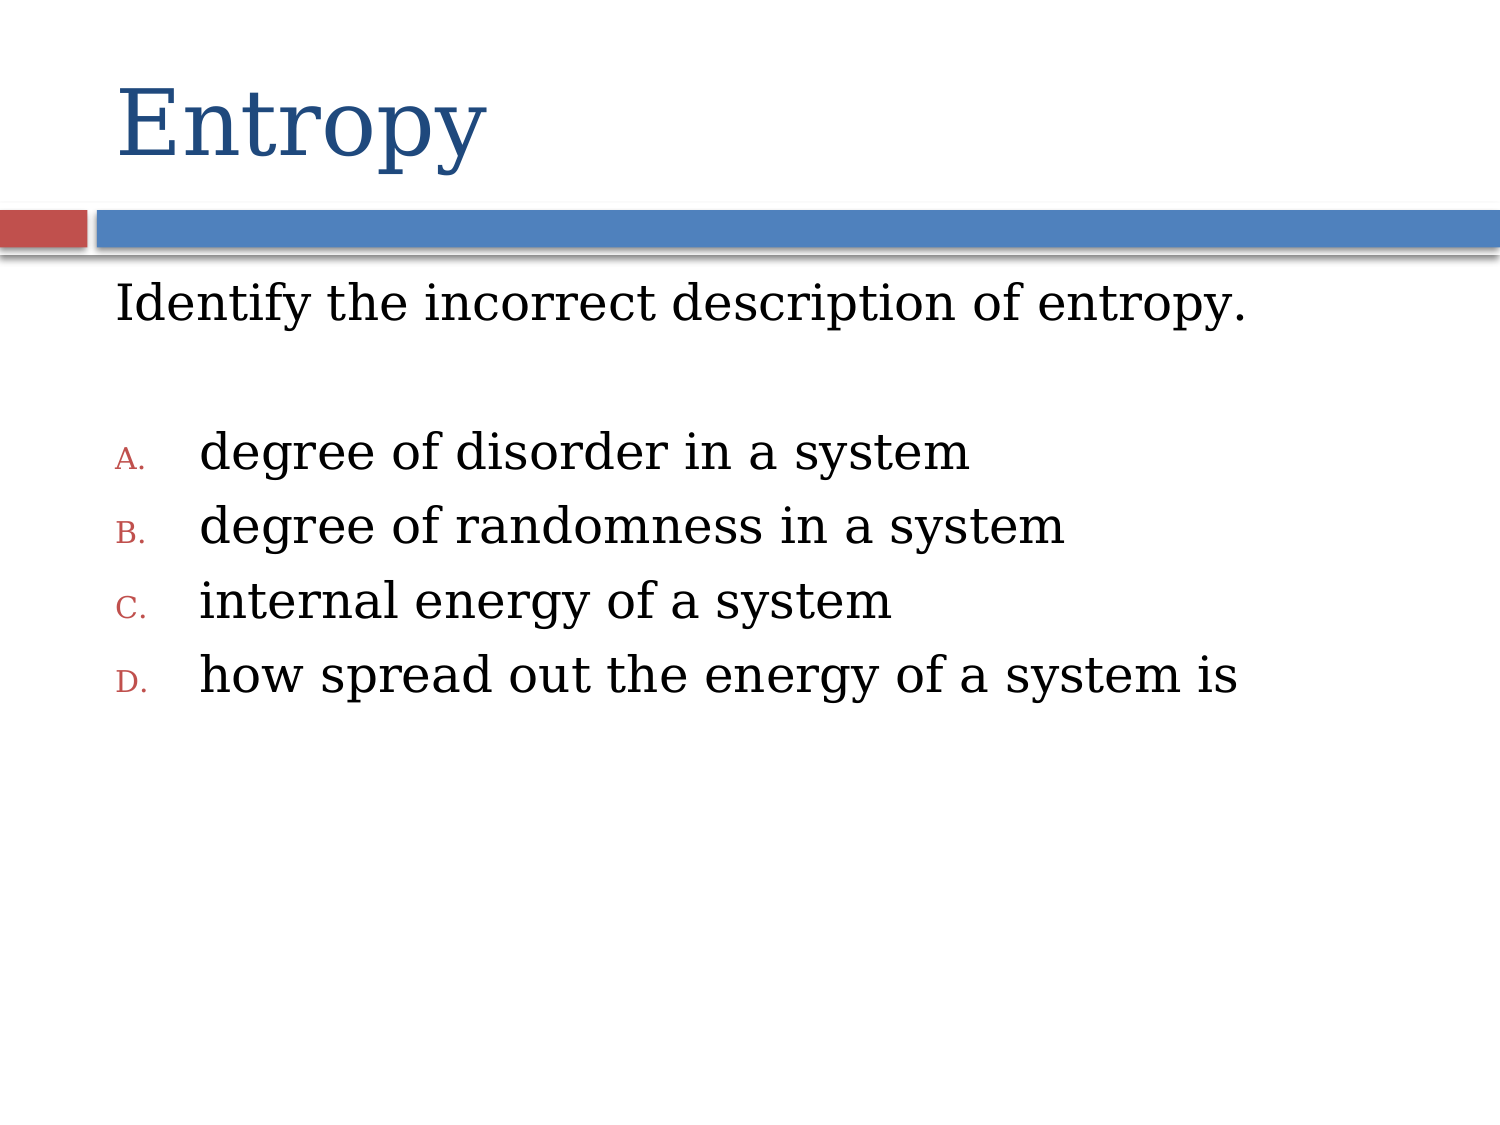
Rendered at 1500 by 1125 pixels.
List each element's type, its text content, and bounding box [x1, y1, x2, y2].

title Entropy [100, 37, 1438, 200]
list Identify the incorrect description of entropy. degree of disorder in a system degree of randomness in a system internal energy of a system how spread out the energy of a system is [100, 262, 1438, 1000]
